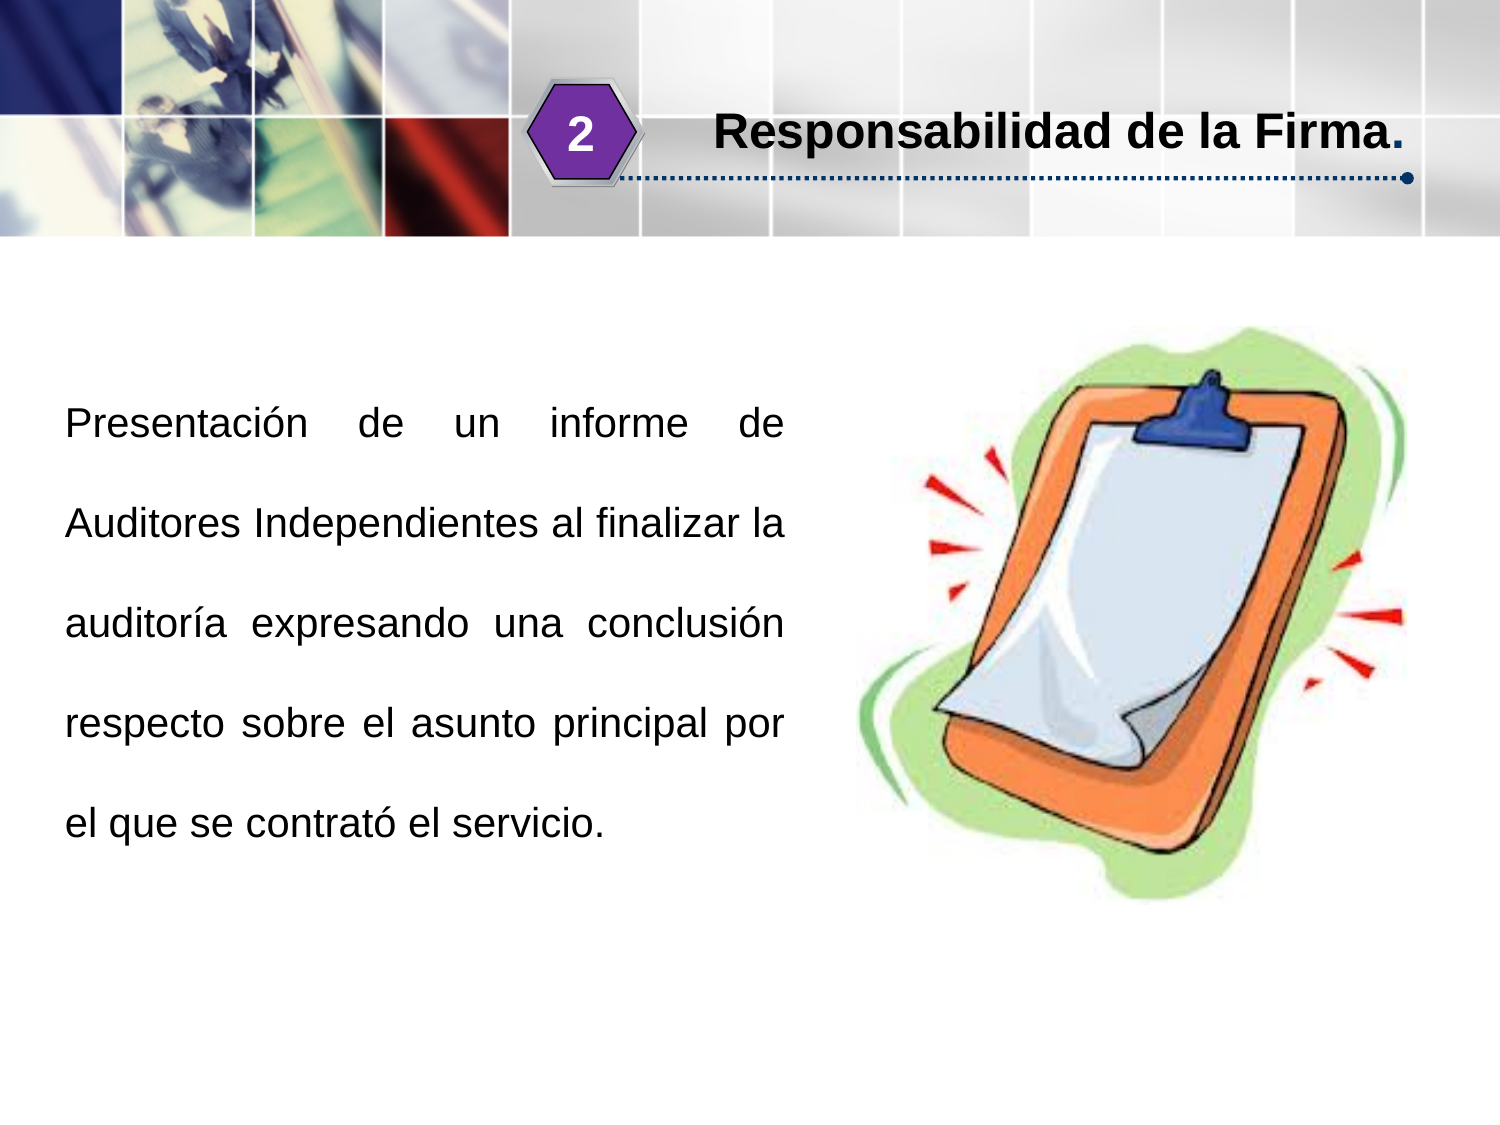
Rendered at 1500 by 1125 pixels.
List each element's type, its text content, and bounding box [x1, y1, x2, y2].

text_box Presentación de un informe de Auditores Independientes al finalizar la auditoría expresando una conclusión respecto sobre el asunto principal por el que se contrató el servicio. [49, 338, 800, 853]
picture [0, 0, 1500, 238]
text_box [519, 77, 1424, 188]
picture [856, 325, 1407, 905]
